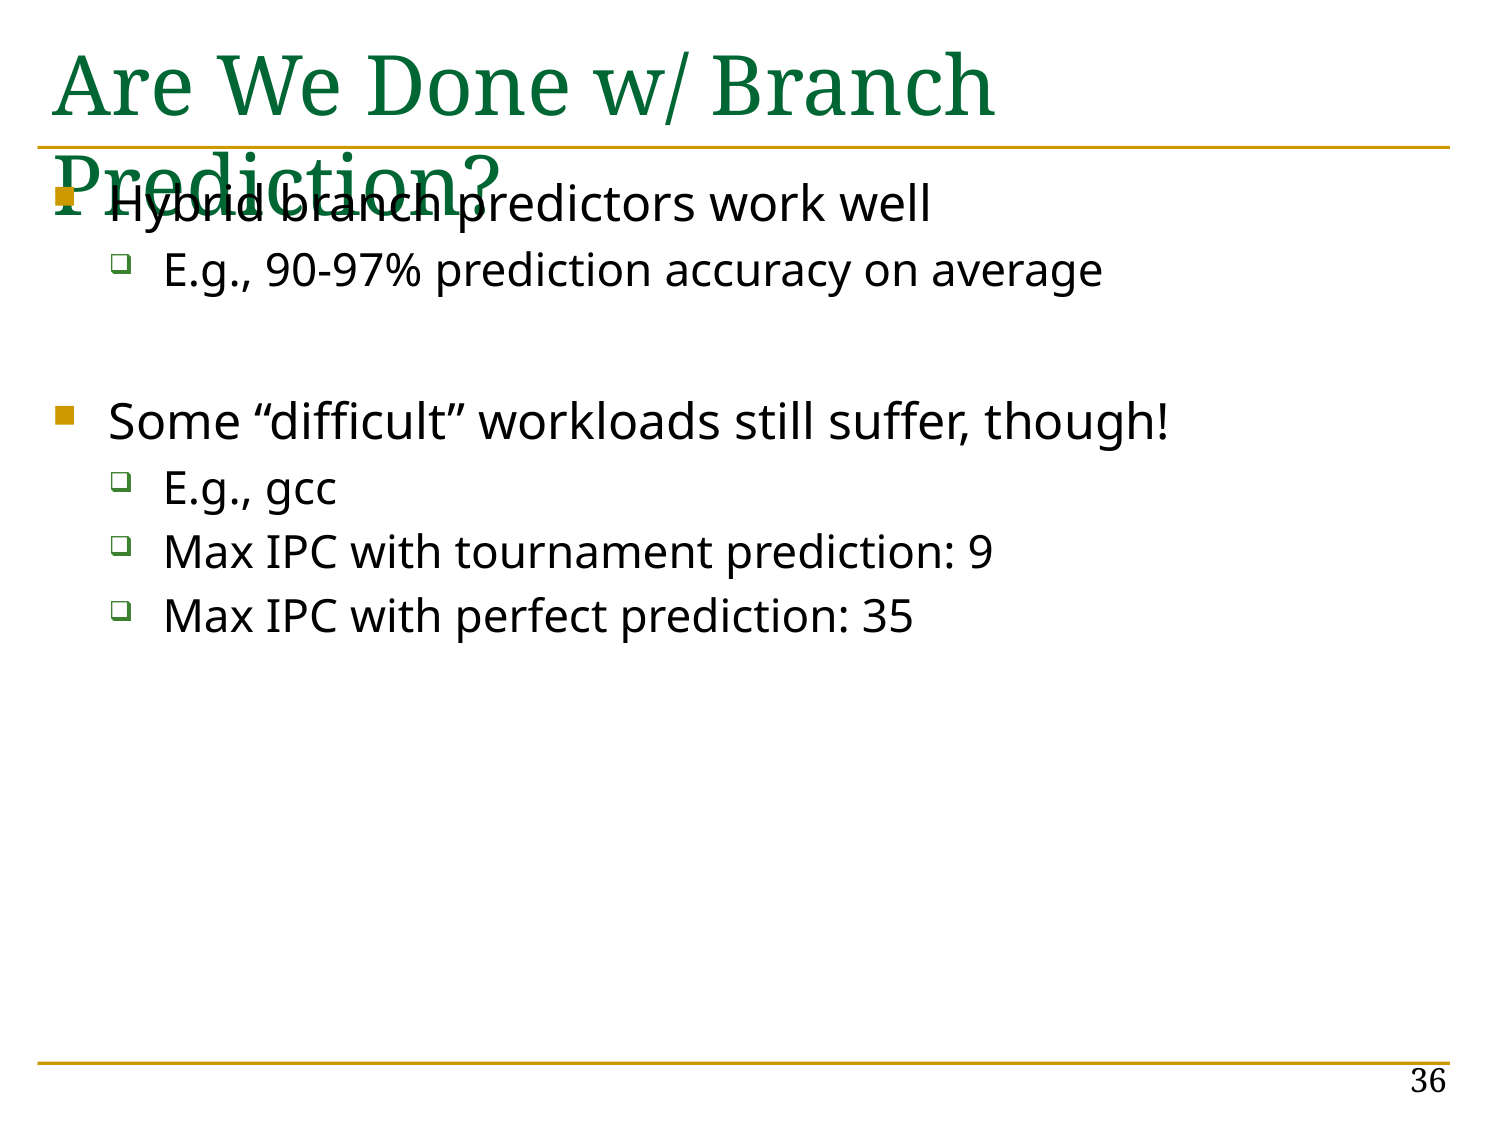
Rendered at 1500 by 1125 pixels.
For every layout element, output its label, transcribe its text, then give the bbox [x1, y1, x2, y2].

slide_number 36 [1111, 1036, 1462, 1112]
list Hybrid branch predictors work well E.g., 90-97% prediction accuracy on average Some “difficult” workloads still suffer, though! E.g., gcc Max IPC with tournament prediction: 9 Max IPC with perfect prediction: 35 [37, 163, 1450, 1016]
title Are We Done w/ Branch Prediction? [37, 24, 1450, 163]
